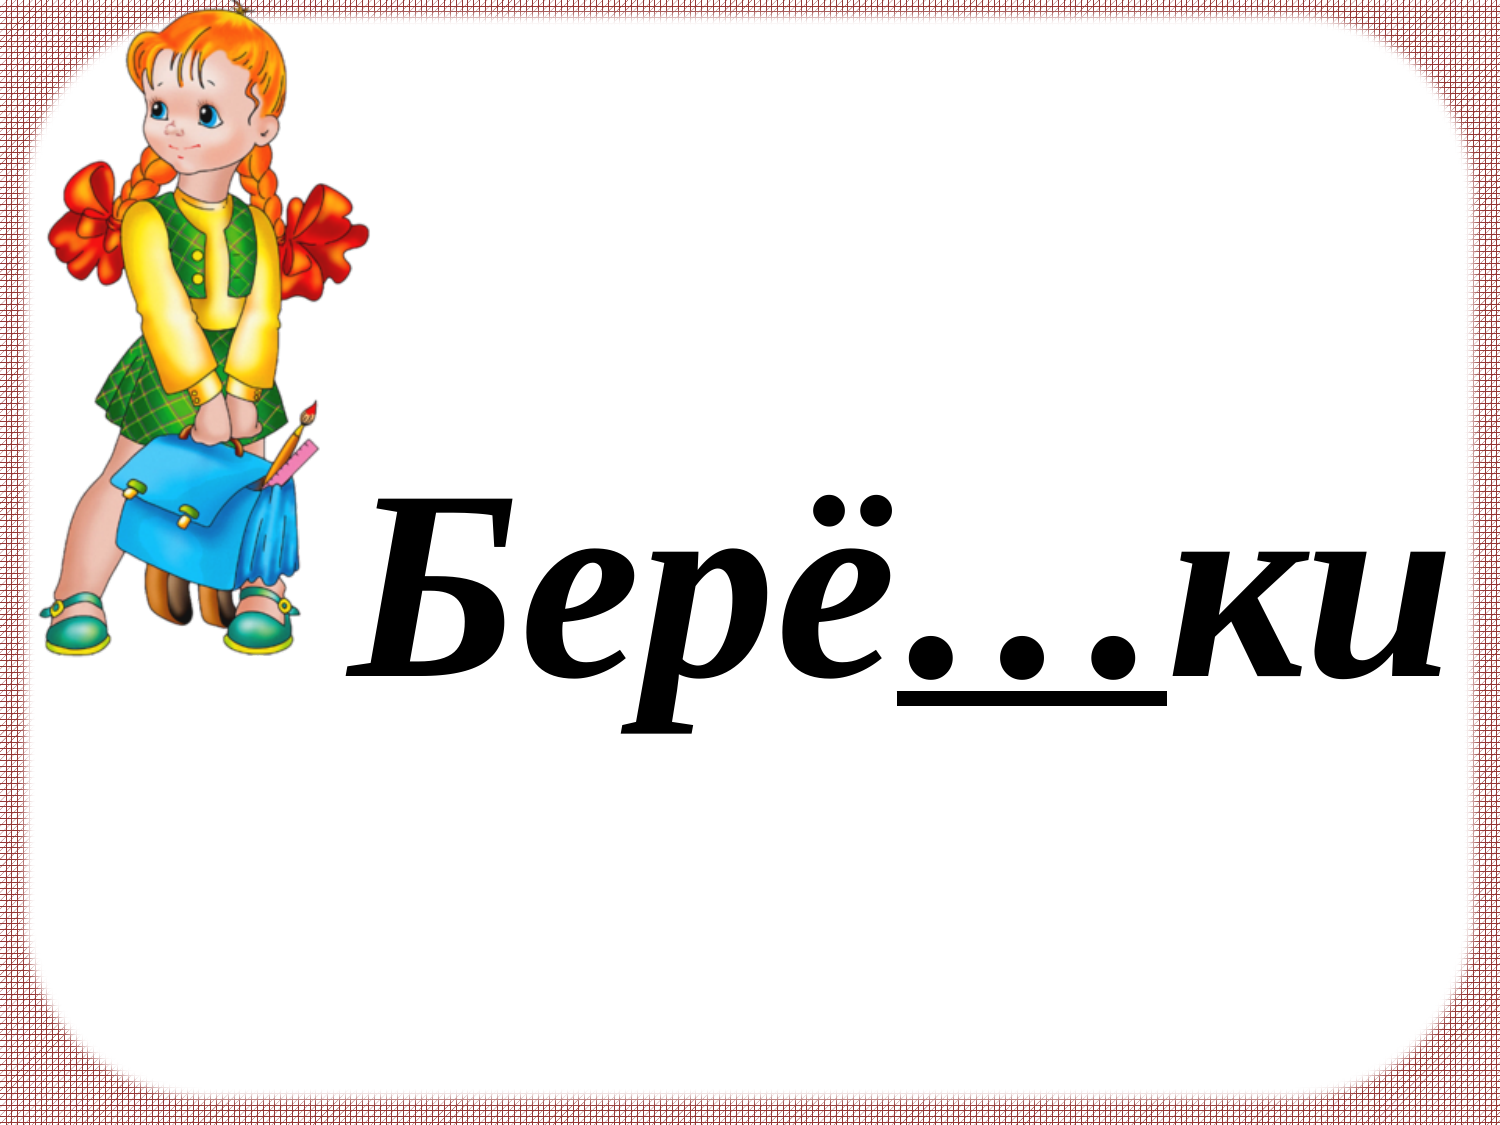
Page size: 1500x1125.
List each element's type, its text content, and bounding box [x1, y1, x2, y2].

text_box Берё…ки [333, 398, 1471, 739]
picture [23, 0, 384, 673]
